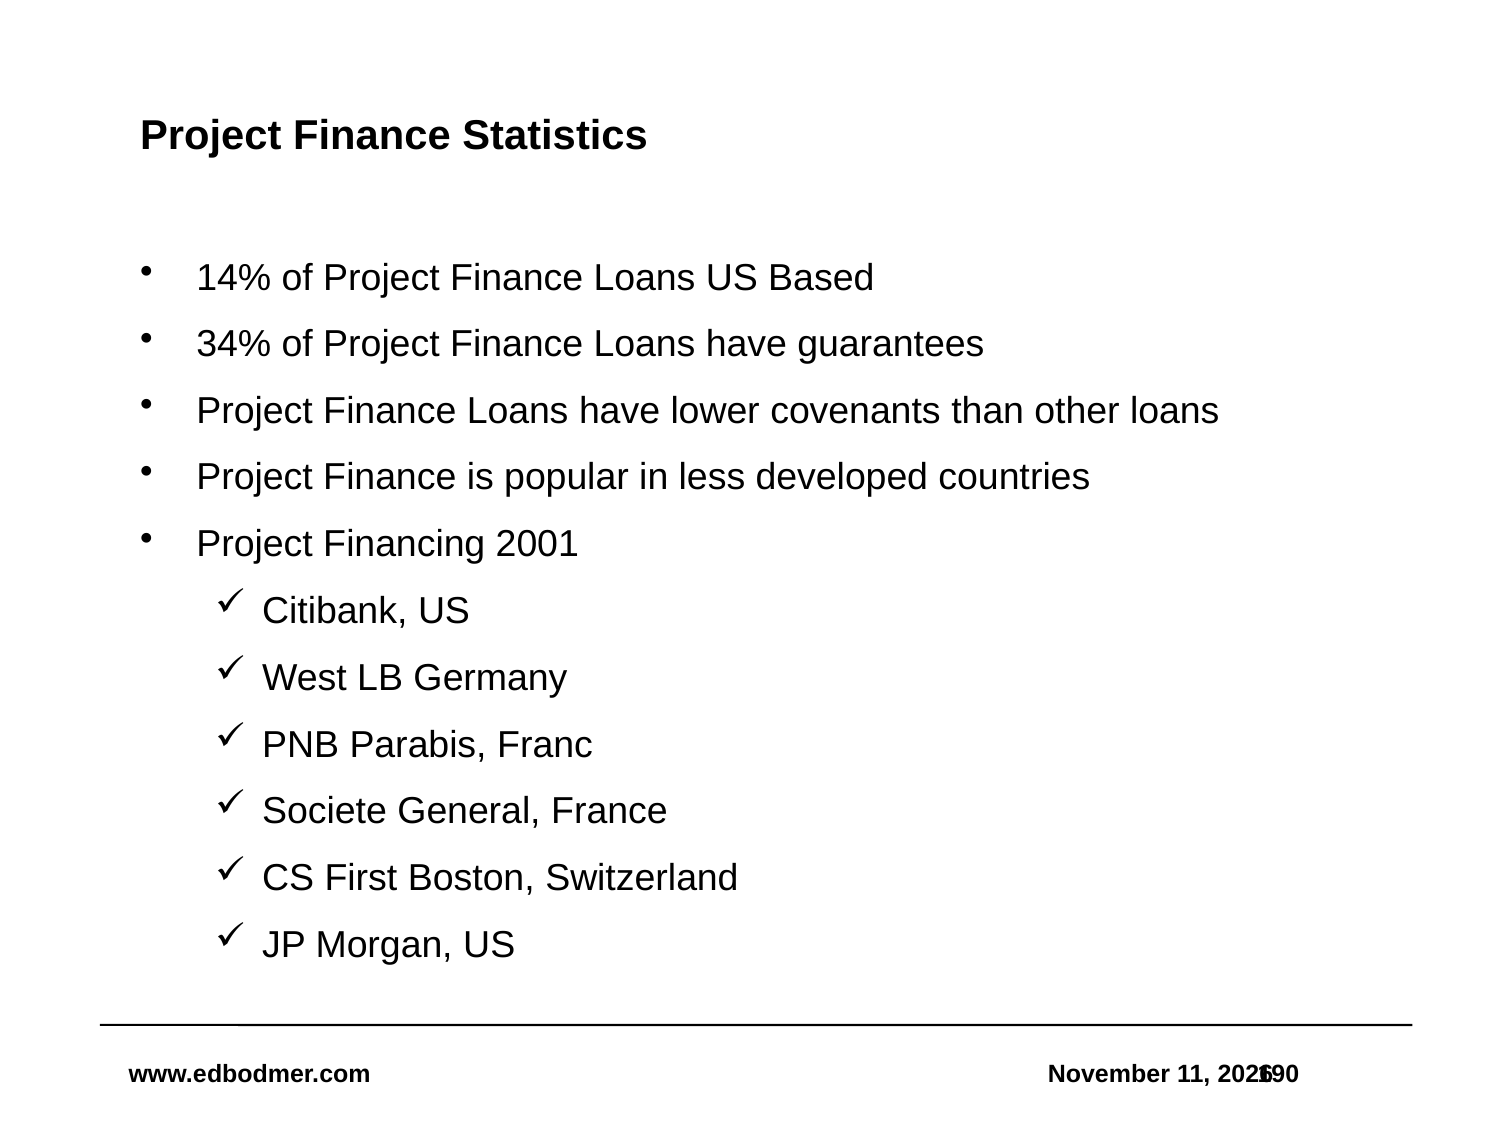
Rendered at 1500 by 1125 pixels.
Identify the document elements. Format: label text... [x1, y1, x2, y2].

list 14% of Project Finance Loans US Based 34% of Project Finance Loans have guarantees Project Finance Loans have lower covenants than other loans Project Finance is popular in less developed countries Project Financing 2001 Citibank, US West LB Germany PNB Parabis, Franc Societe General, France CS First Boston, Switzerland JP Morgan, US [124, 249, 1376, 1001]
title Project Finance Statistics [124, 99, 1288, 226]
